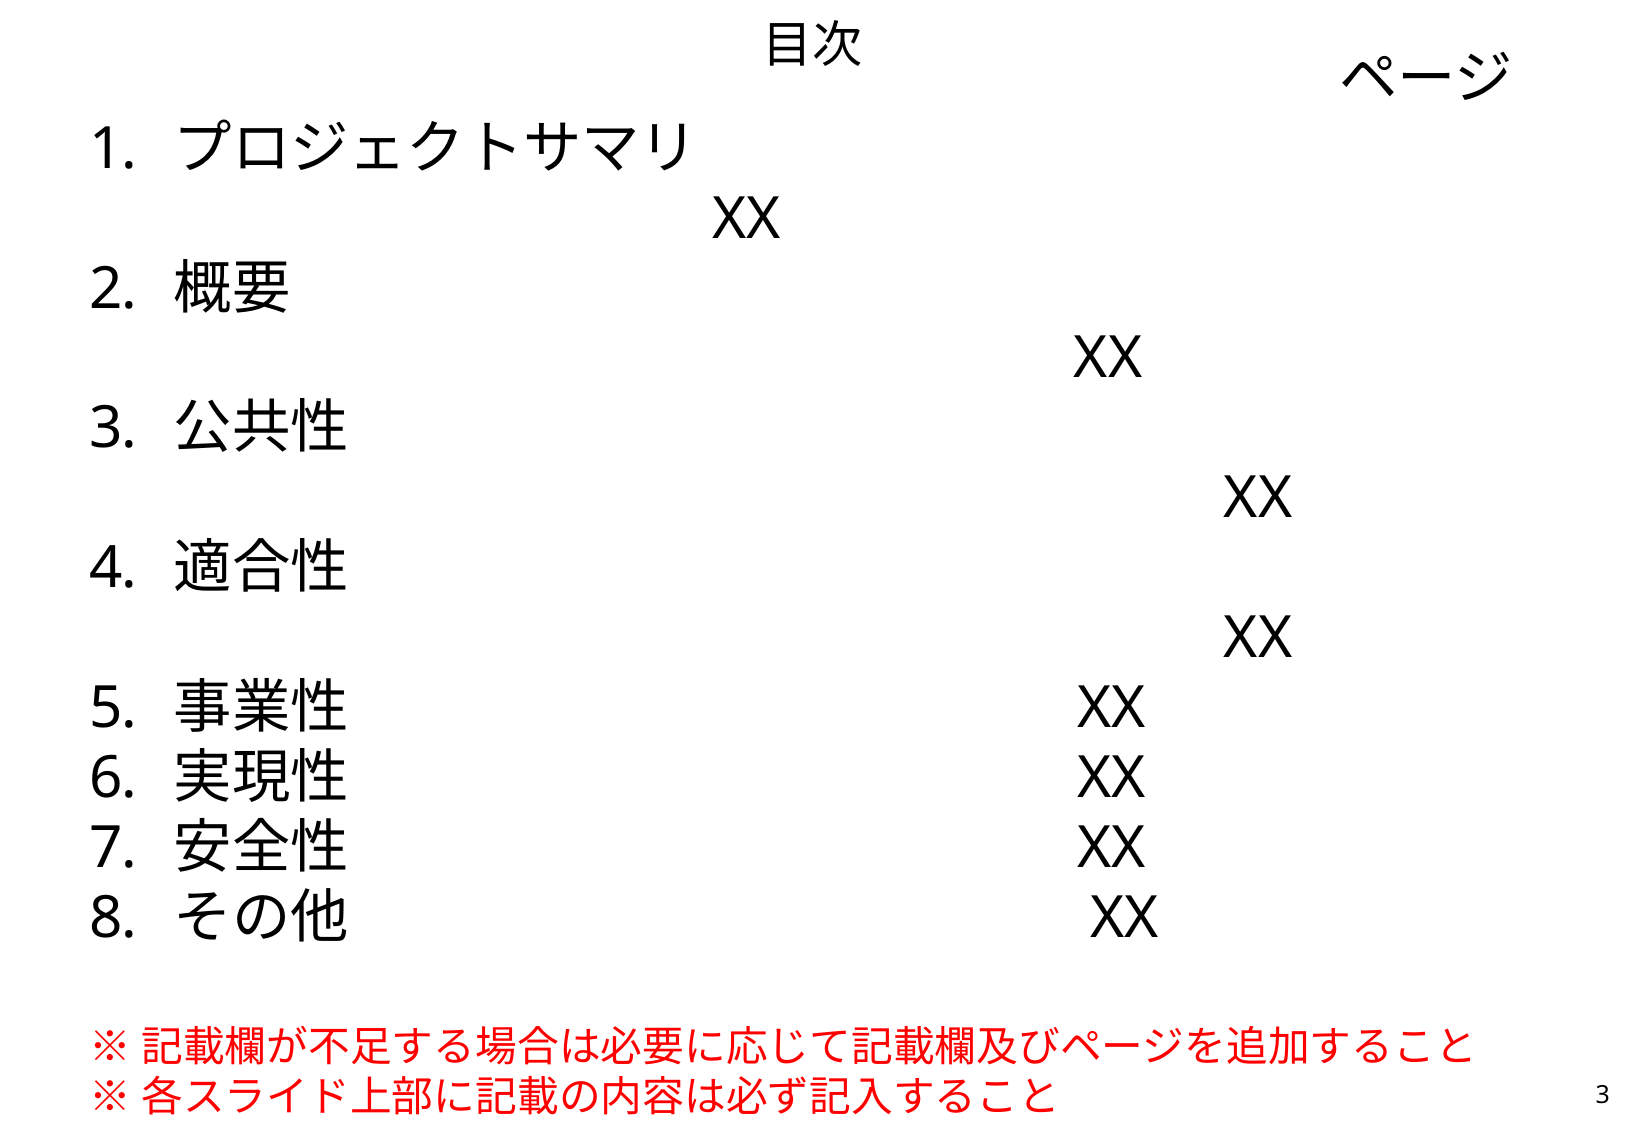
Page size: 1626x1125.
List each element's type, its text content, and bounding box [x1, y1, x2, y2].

slide_number 2 [1259, 1065, 1625, 1125]
text_box ページ プロジェクトサマリ XX 概要 XX 公共性 XX 適合性 XX 事業性 XX 実現性 XX 安全性 XX その他 XX ※記載欄が不足する場合は必要に応じて記載欄及びページを追加すること ※各スライド上部に記載の内容は必ず記入すること ※募集要項の「表4 評価項目一覧」を確認の上記載すること [74, 173, 1587, 1036]
title 目次 [0, 0, 1625, 93]
